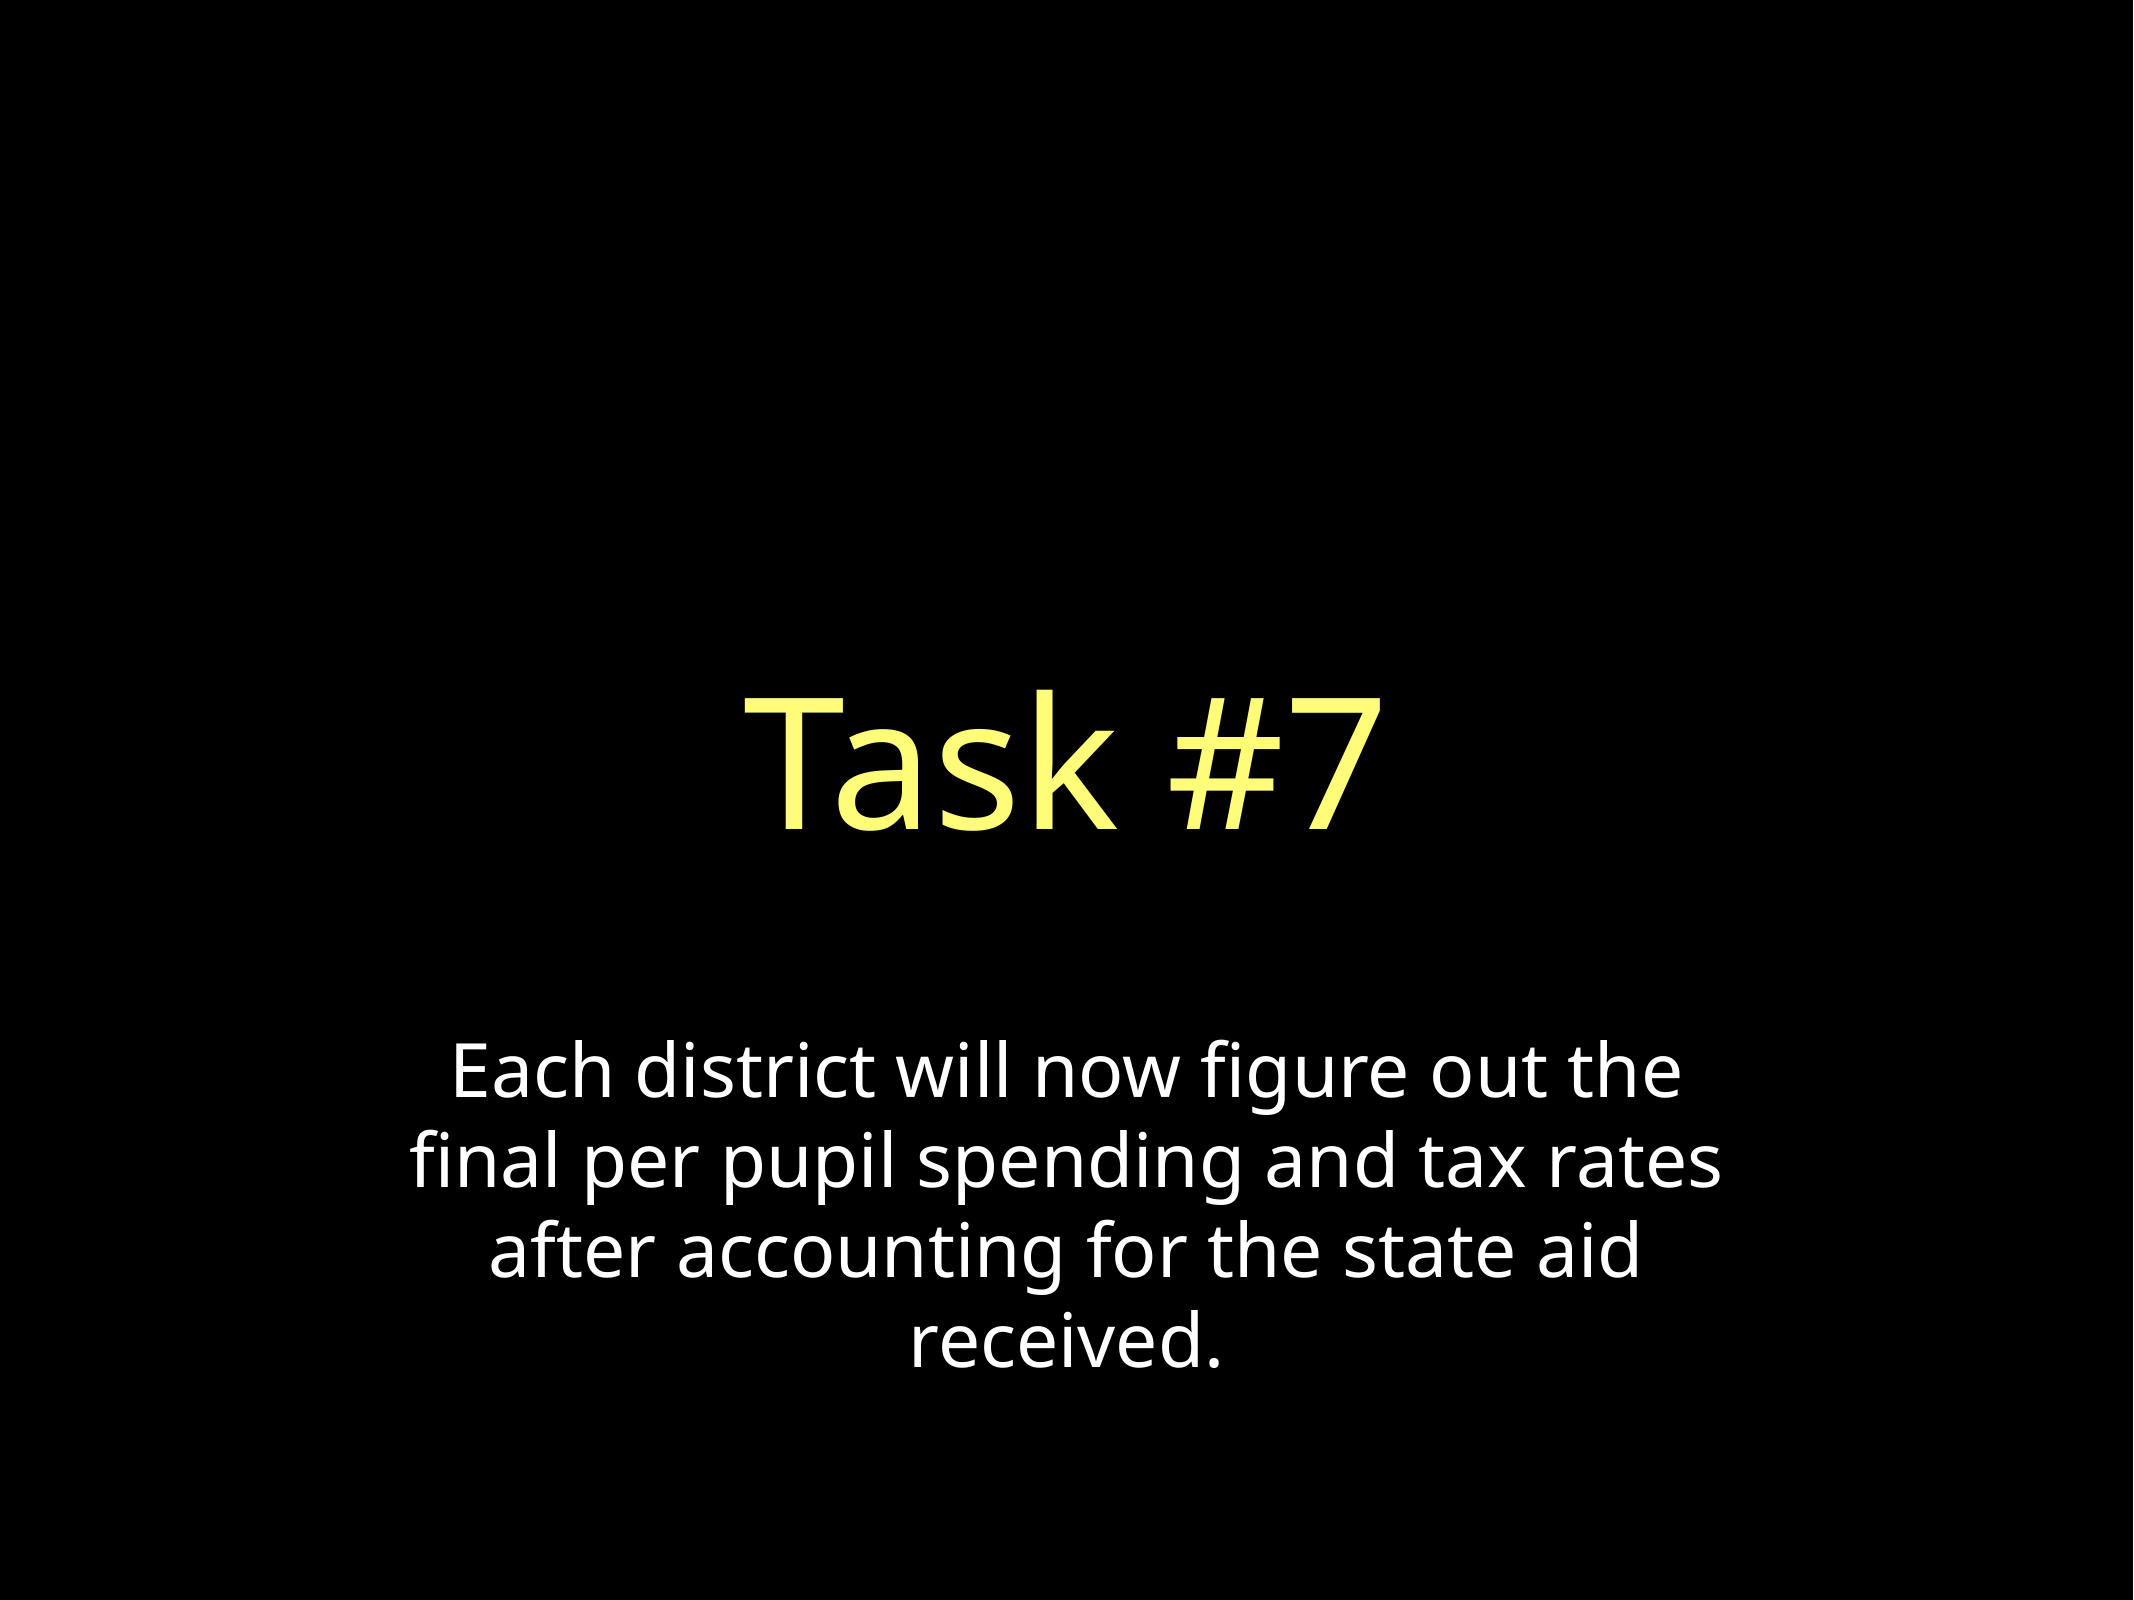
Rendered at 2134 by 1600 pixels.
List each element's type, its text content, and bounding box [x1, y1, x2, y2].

list Task #7 [207, 636, 1926, 876]
text_box Each district will now figure out the final per pupil spending and tax rates after accounting for the state aid received. [360, 1014, 1773, 1392]
